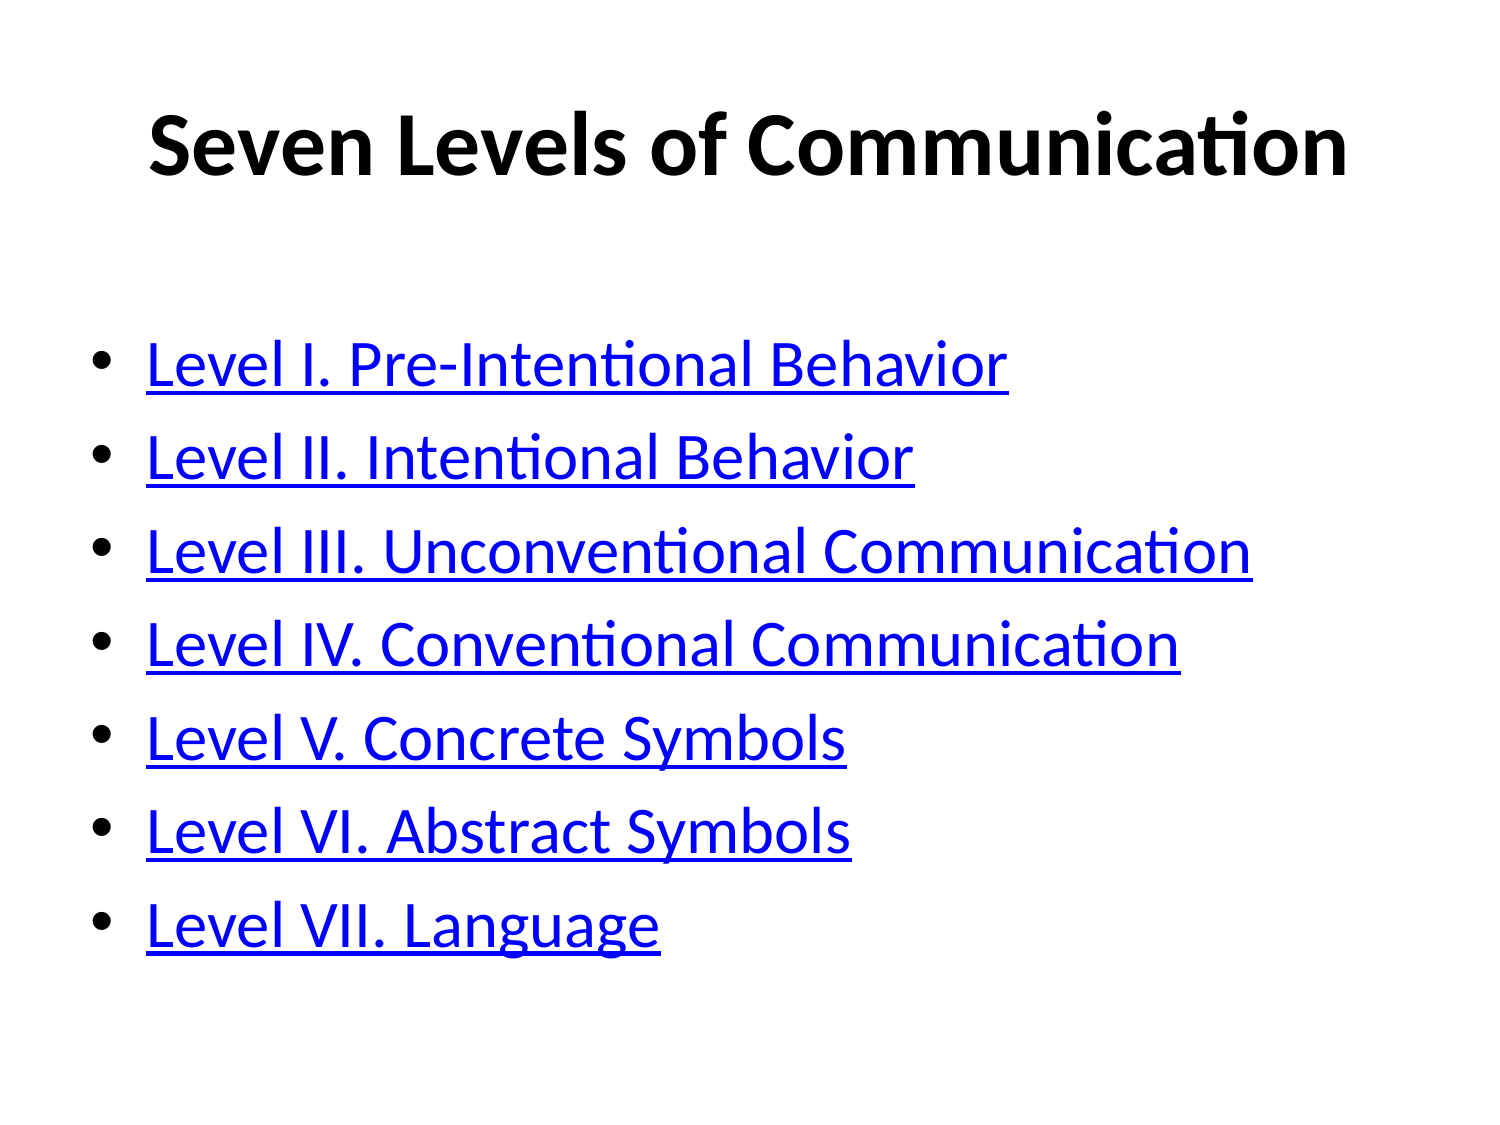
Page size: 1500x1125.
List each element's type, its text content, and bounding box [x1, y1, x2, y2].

list Level I. Pre-Intentional Behavior Level II. Intentional Behavior Level III. Unconventional Communication Level IV. Conventional Communication Level V. Concrete Symbols Level VI. Abstract Symbols Level VII. Language [75, 312, 1425, 1055]
title Seven Levels of Communication [75, 45, 1425, 233]
